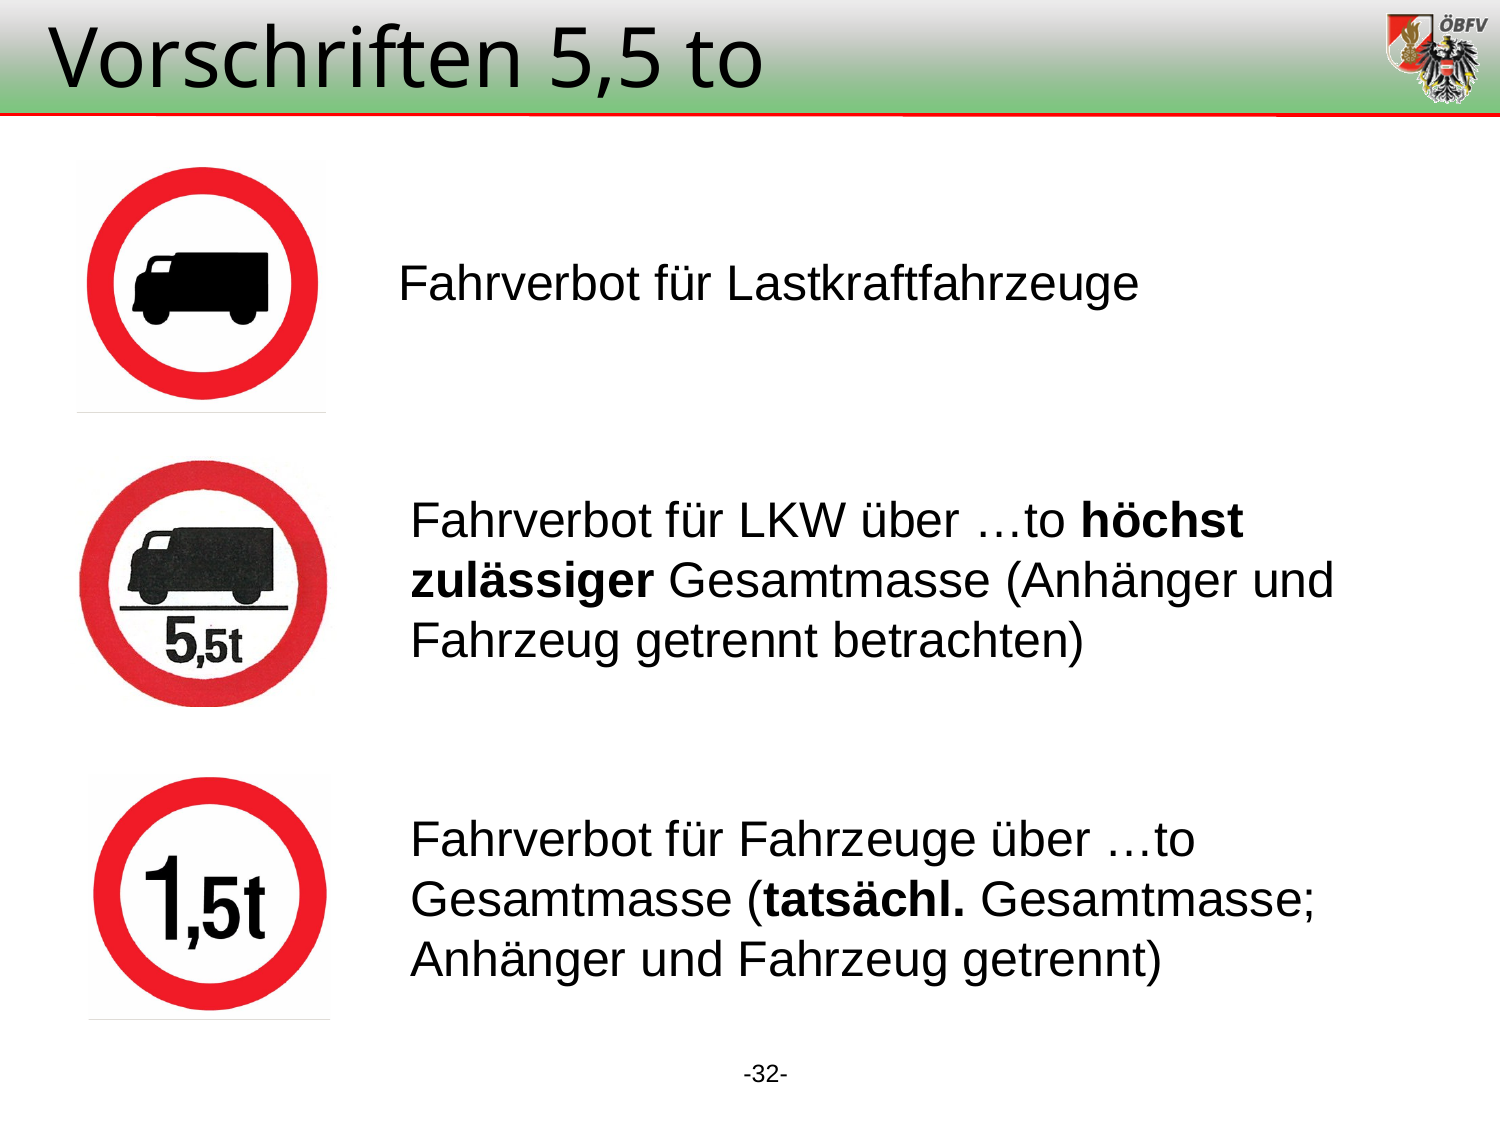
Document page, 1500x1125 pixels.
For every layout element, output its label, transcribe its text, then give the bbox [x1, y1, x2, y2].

text_box Fahrverbot für Lastkraftfahrzeuge [383, 243, 1294, 319]
title Vorschriften 5,5 to [33, 10, 1384, 98]
slide_number -32- [609, 1049, 923, 1101]
picture [64, 455, 337, 707]
text_box Fahrverbot für Fahrzeuge über …to Gesamtmasse (tatsächl. Gesamtmasse; Anhänger und Fahrzeug getrennt) [395, 798, 1388, 994]
picture [0, 0, 1500, 113]
picture [76, 160, 327, 414]
text_box Fahrverbot für LKW über …to höchst zulässiger Gesamtmasse (Anhänger und Fahrzeug getrennt betrachten) [395, 479, 1388, 675]
picture [88, 774, 331, 1020]
